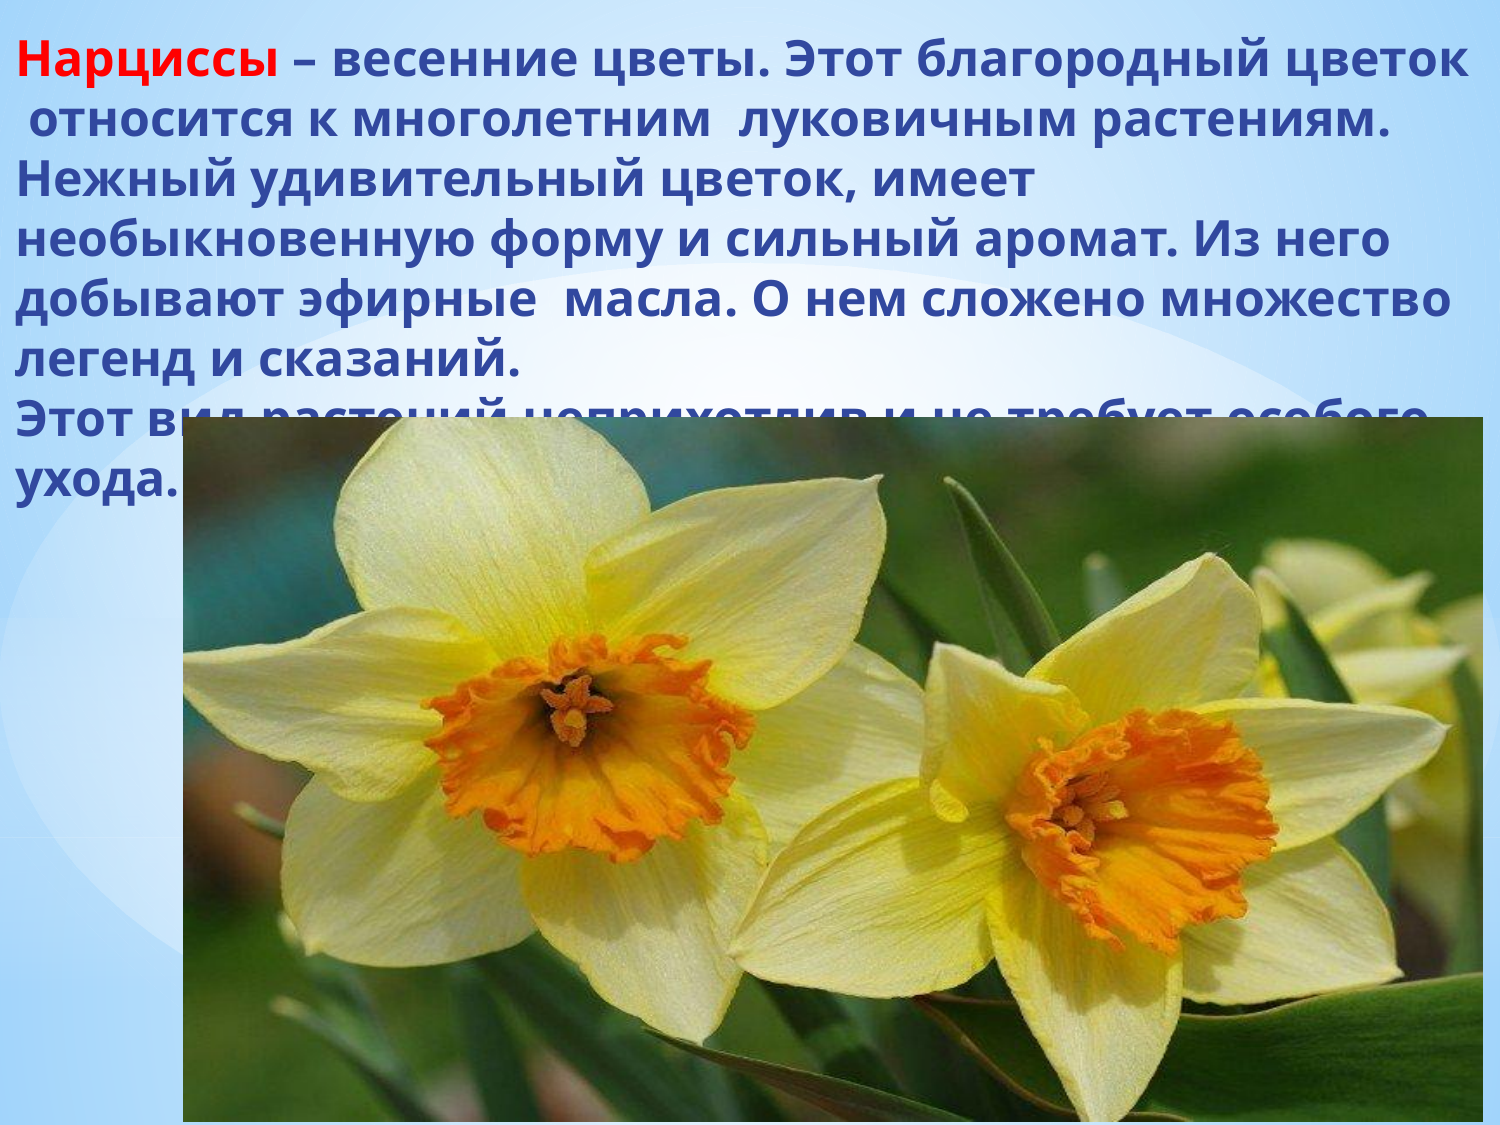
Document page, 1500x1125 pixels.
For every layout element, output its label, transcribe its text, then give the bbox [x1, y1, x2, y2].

title Нарциссы – весенние цветы. Этот благородный цветок относится к многолетним луковичным растениям. Нежный удивительный цветок, имеет необыкновенную форму и сильный аромат. Из него добывают эфирные масла. О нем сложено множество легенд и сказаний. Этот вид растений неприхотлив и не требует особого ухода. [0, 19, 1500, 445]
picture [183, 417, 1483, 1123]
